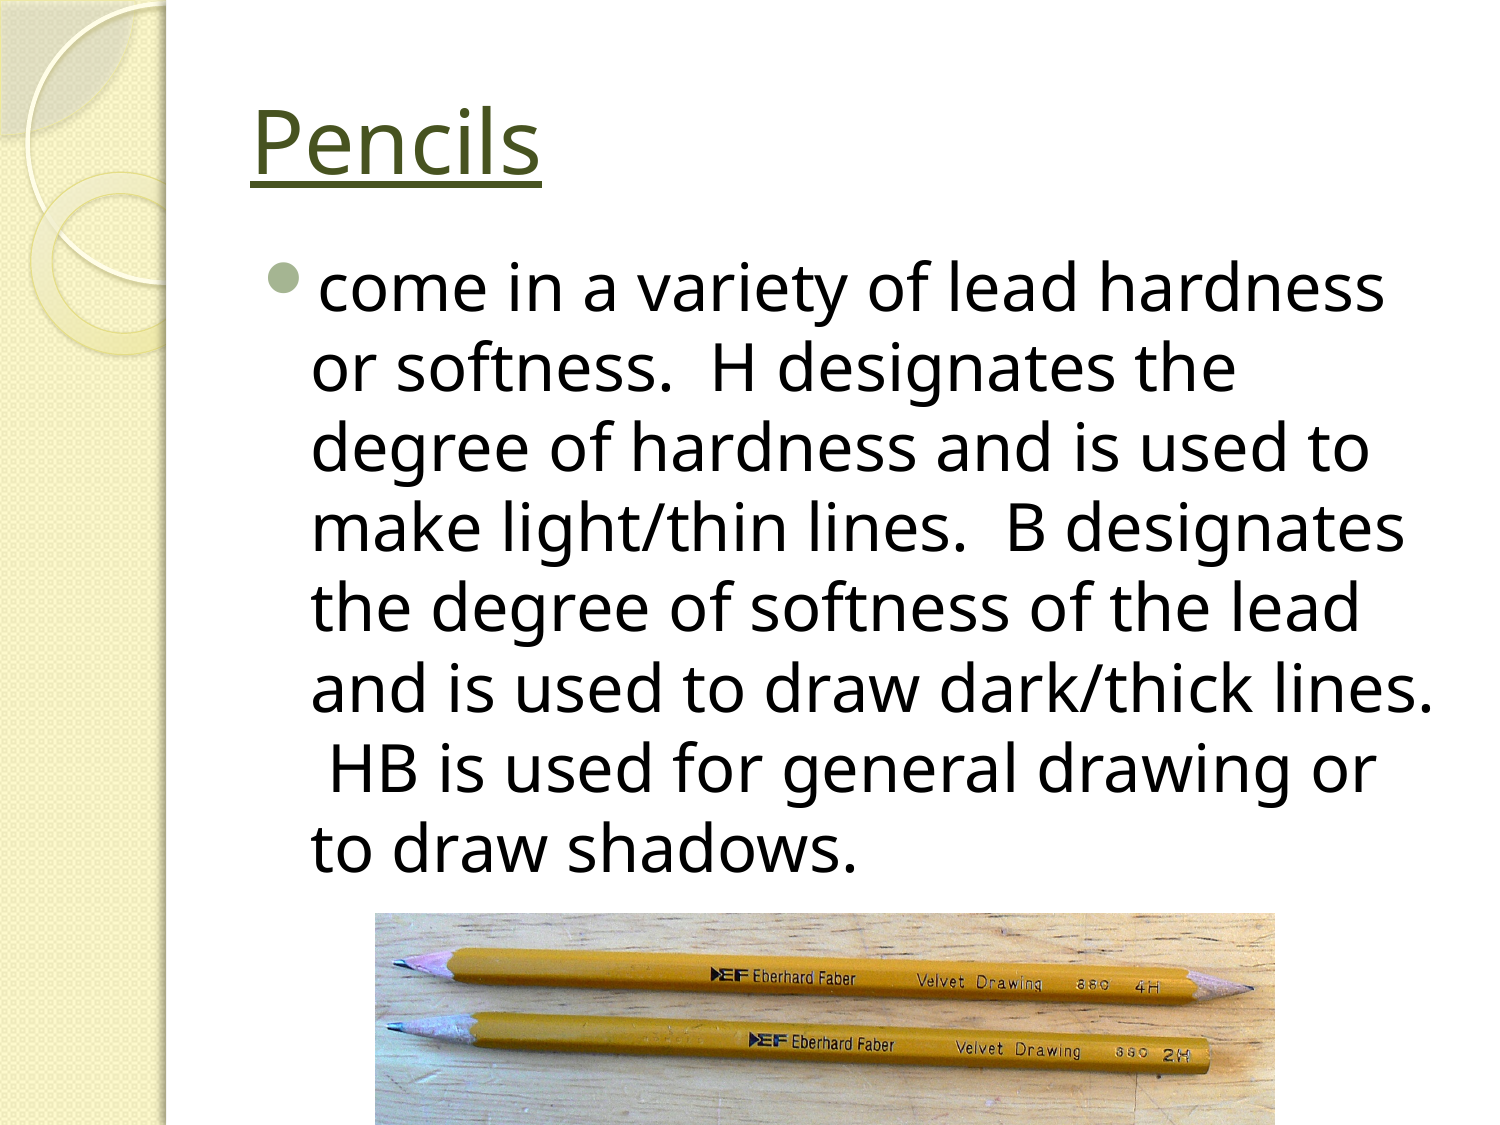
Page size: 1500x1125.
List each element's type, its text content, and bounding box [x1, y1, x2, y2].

picture [374, 912, 1276, 1125]
list come in a variety of lead hardness or softness. H designates the degree of hardness and is used to make light/thin lines. B designates the degree of softness of the lead and is used to draw dark/thick lines. HB is used for general drawing or to draw shadows. [235, 237, 1466, 1025]
title Pencils [235, 45, 1466, 233]
